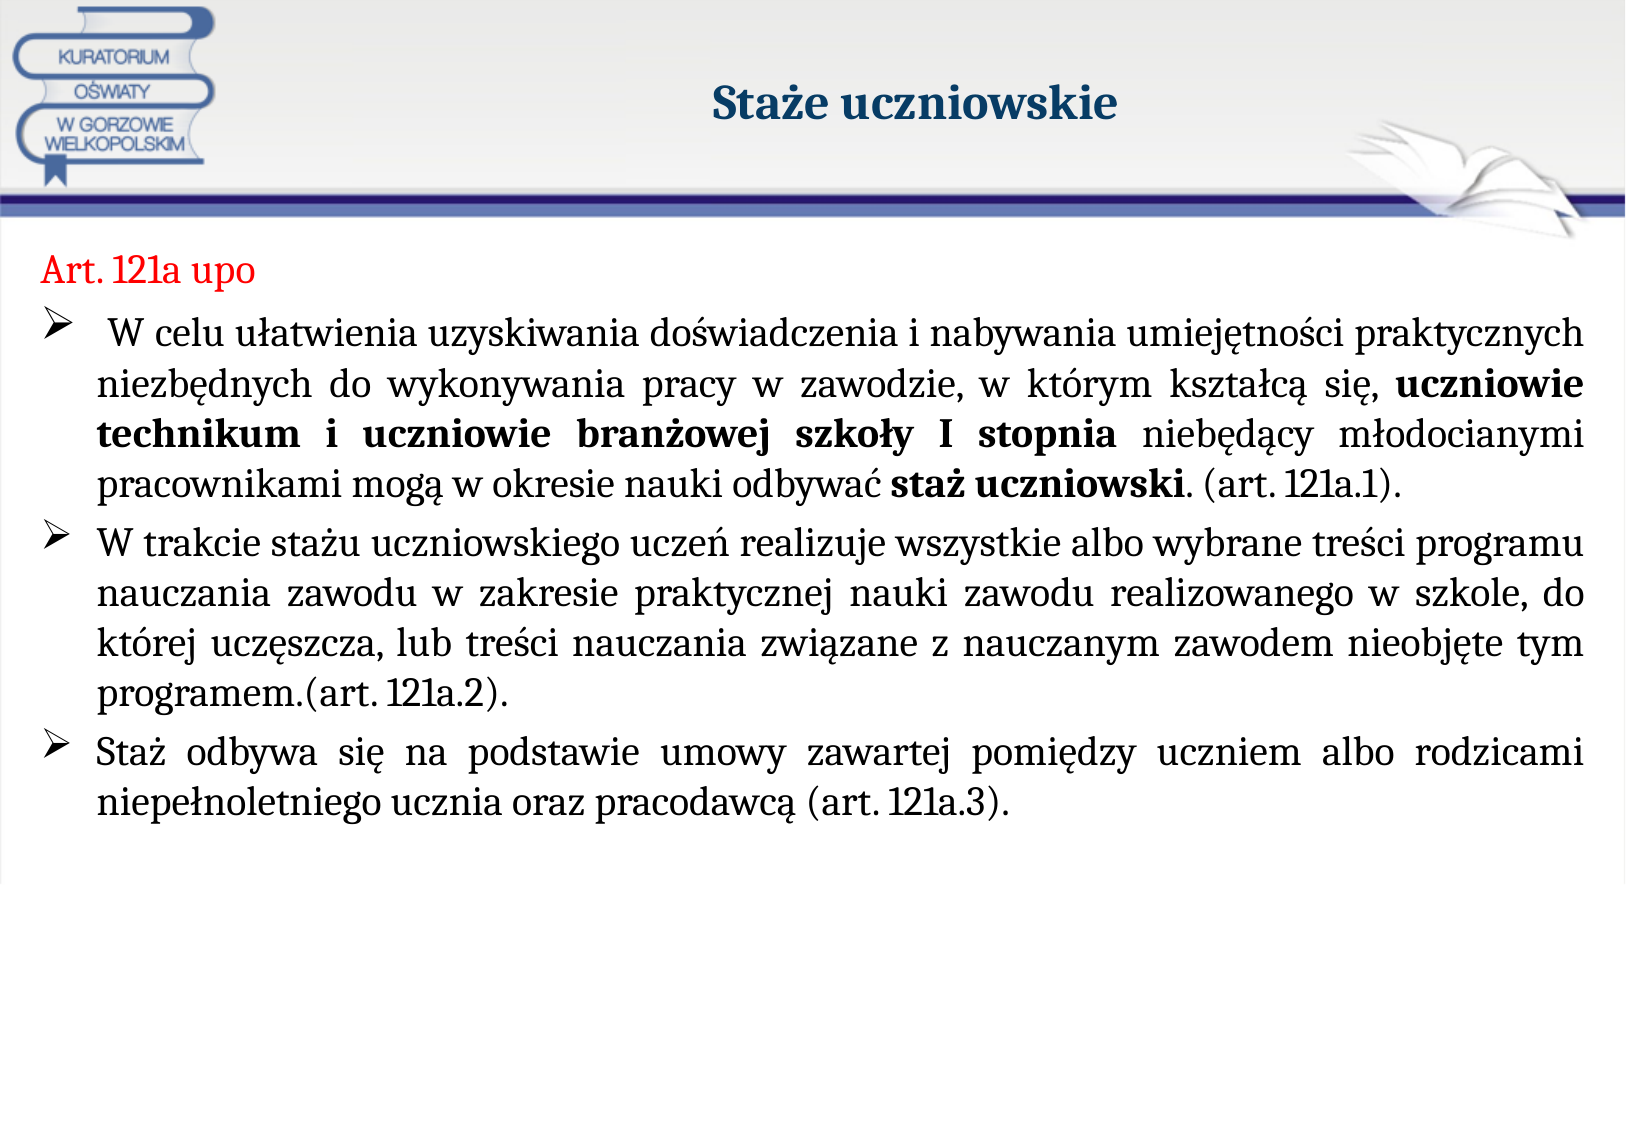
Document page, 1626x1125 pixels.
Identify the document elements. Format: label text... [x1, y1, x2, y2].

list Art. 121a upo W celu ułatwienia uzyskiwania doświadczenia i nabywania umiejętności praktycznych niezbędnych do wykonywania pracy w zawodzie, w którym kształcą się, uczniowie technikum i uczniowie branżowej szkoły I stopnia niebędący młodocianymi pracownikami mogą w okresie nauki odbywać staż uczniowski. (art. 121a.1). W trakcie stażu uczniowskiego uczeń realizuje wszystkie albo wybrane treści programu nauczania zawodu w zakresie praktycznej nauki zawodu realizowanego w szkole, do której uczęszcza, lub treści nauczania związane z nauczanym zawodem nieobjęte tym programem.(art. 121a.2). Staż odbywa się na podstawie umowy zawartej pomiędzy uczniem albo rodzicami niepełnoletniego ucznia oraz pracodawcą (art. 121a.3). [25, 234, 1600, 1094]
title Staże uczniowskie [233, 23, 1600, 176]
picture [0, 0, 1626, 1125]
